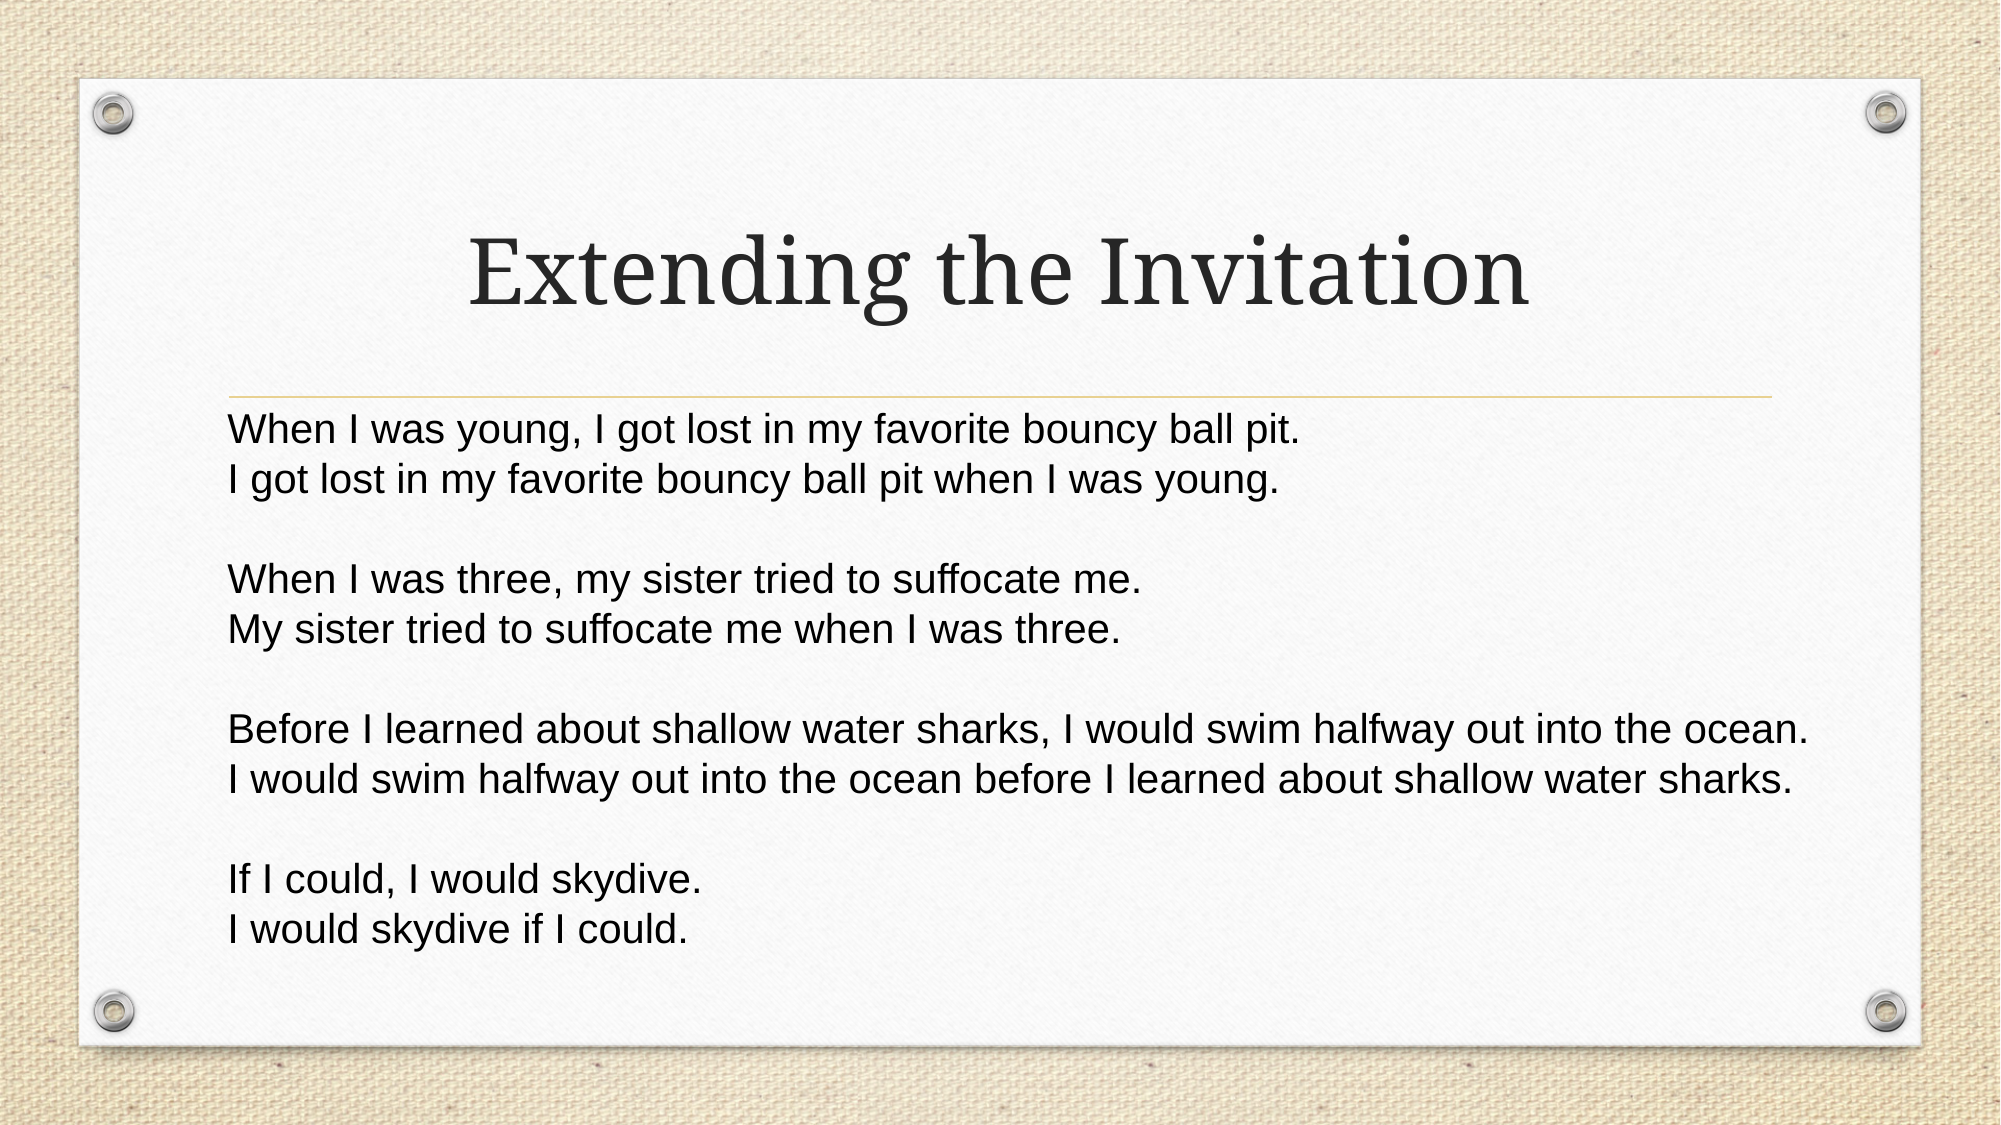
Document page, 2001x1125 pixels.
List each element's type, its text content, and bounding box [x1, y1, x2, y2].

picture [0, 0, 2001, 1125]
title Extending the Invitation [212, 160, 1788, 365]
list When I was young, I got lost in my favorite bouncy ball pit. I got lost in my favorite bouncy ball pit when I was young. When I was three, my sister tried to suffocate me. My sister tried to suffocate me when I was three. Before I learned about shallow water sharks, I would swim halfway out into the ocean. I would swim halfway out into the ocean before I learned about shallow water sharks. If I could, I would skydive. I would skydive if I could. [212, 365, 1886, 1019]
